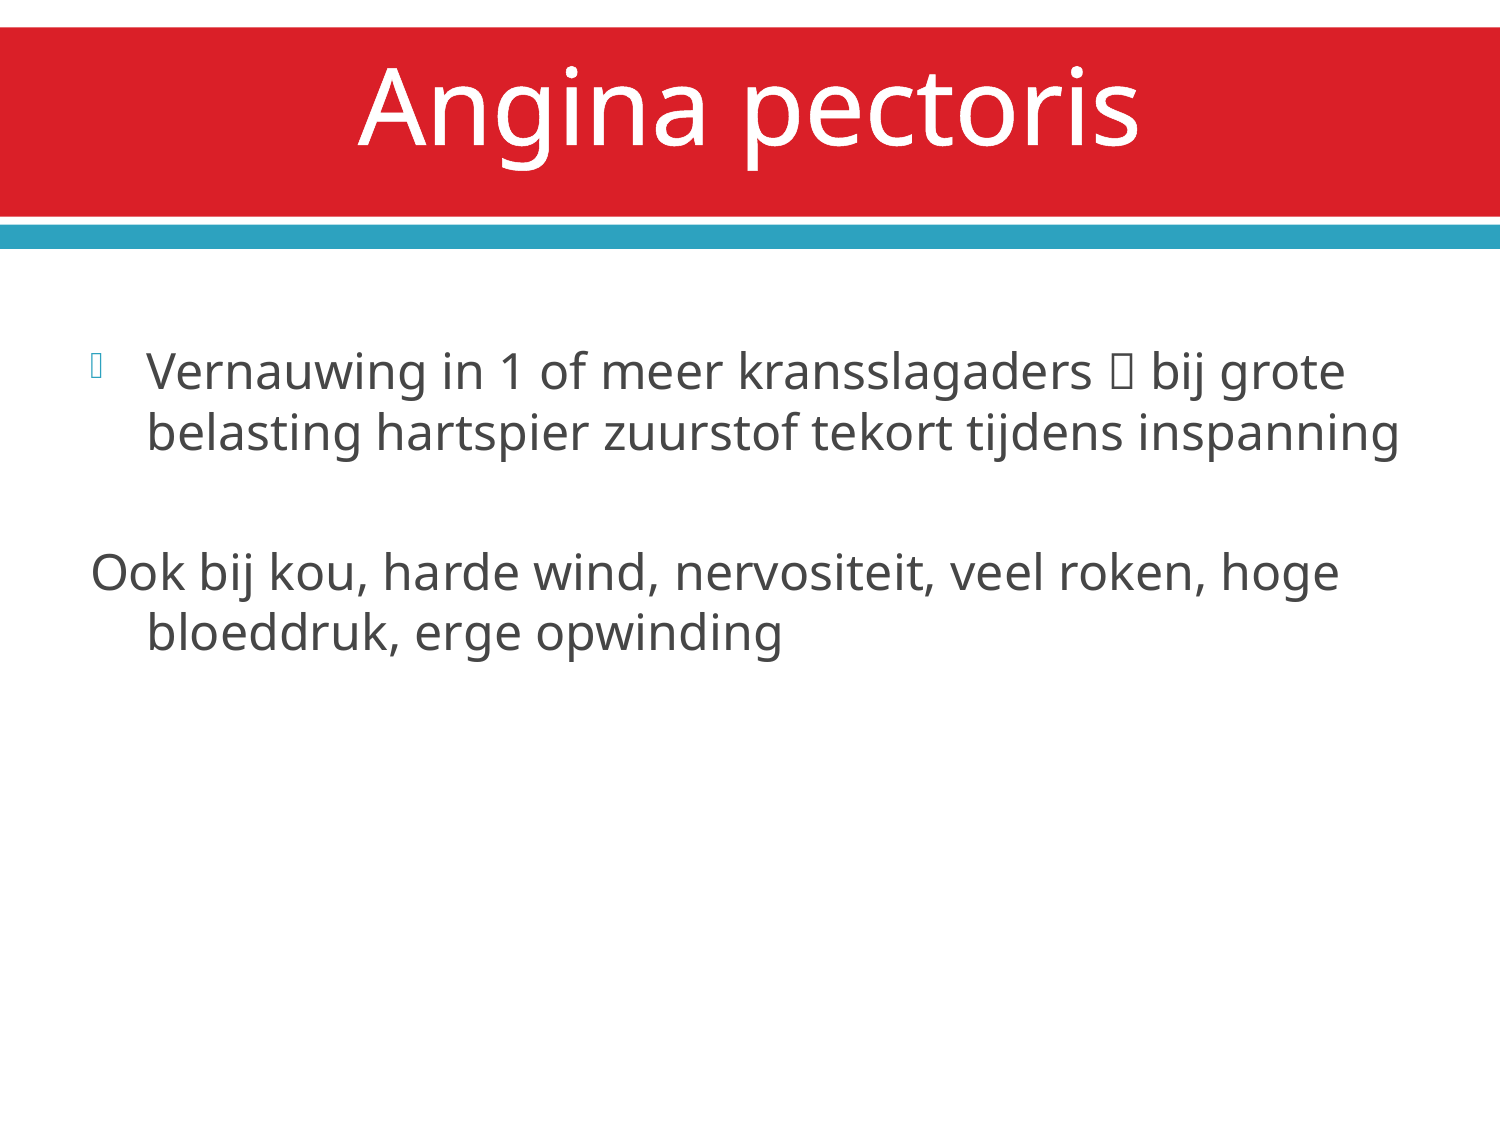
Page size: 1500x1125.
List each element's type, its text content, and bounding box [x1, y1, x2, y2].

title Angina pectoris [75, 29, 1425, 213]
list Vernauwing in 1 of meer kransslagaders  bij grote belasting hartspier zuurstof tekort tijdens inspanning Ook bij kou, harde wind, nervositeit, veel roken, hoge bloeddruk, erge opwinding [75, 262, 1425, 1005]
